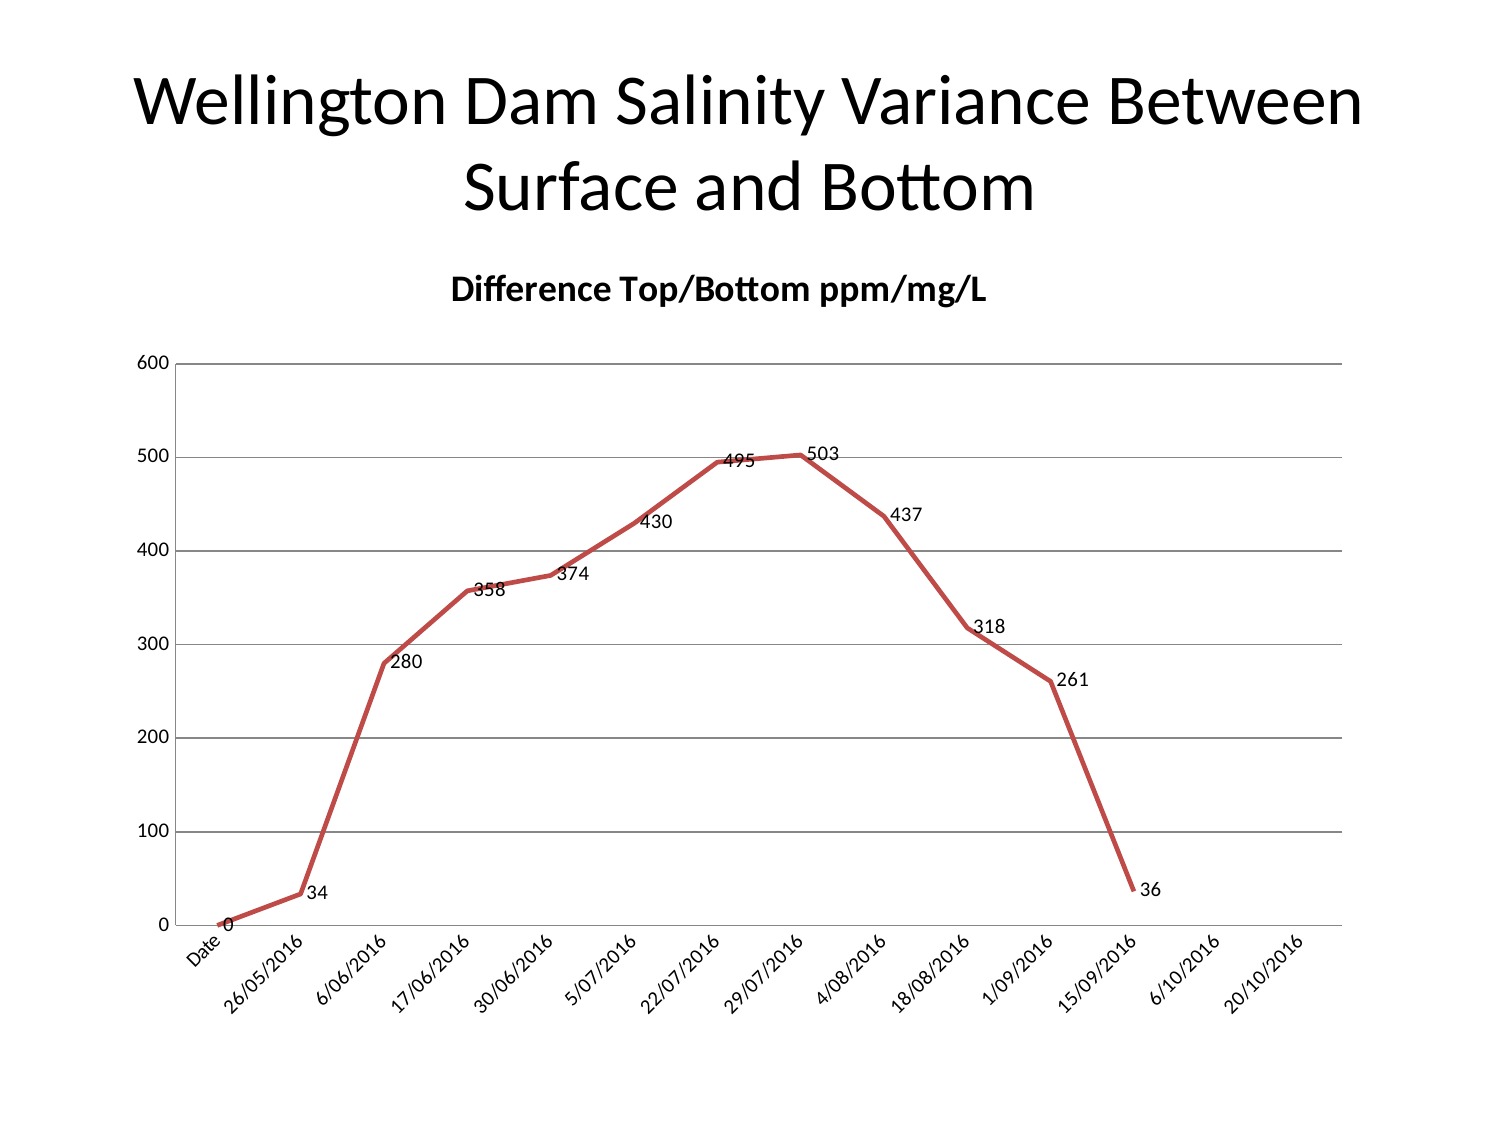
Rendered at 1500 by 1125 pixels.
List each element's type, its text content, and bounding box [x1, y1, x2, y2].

chart [49, 237, 1388, 1051]
title Wellington Dam Salinity Variance Between Surface and Bottom [75, 45, 1425, 233]
